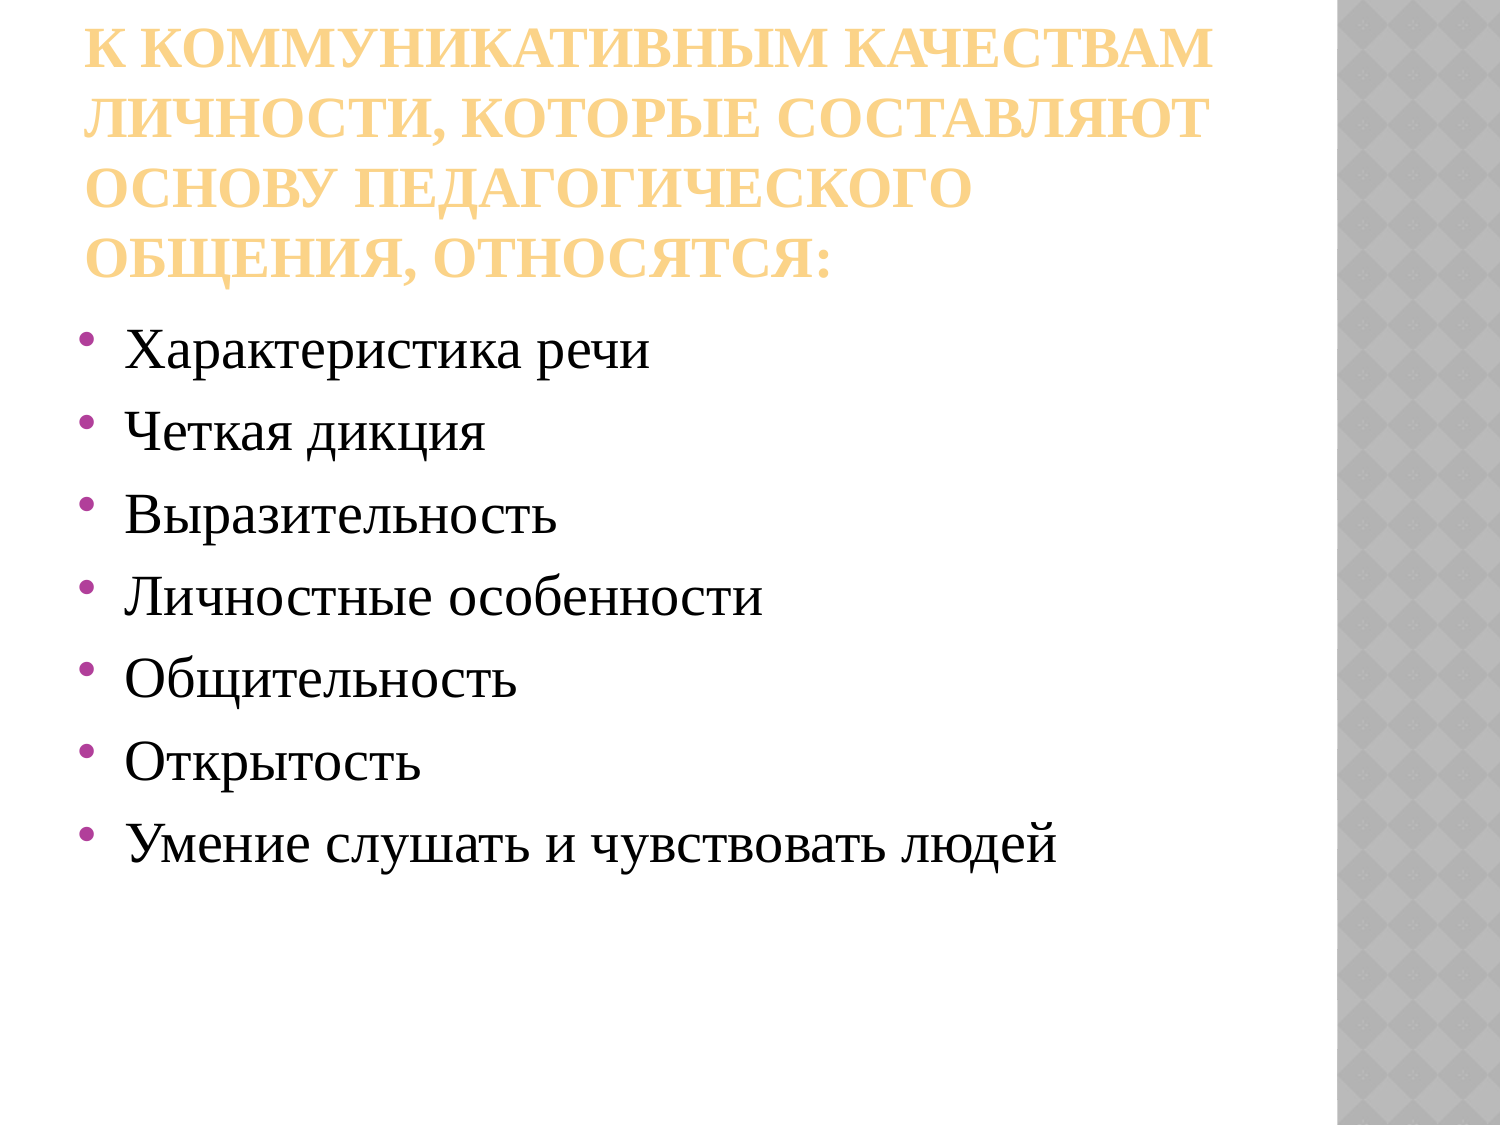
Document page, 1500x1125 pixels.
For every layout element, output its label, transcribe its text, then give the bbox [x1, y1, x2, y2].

list Характеристика речи Четкая дикция Выразительность Личностные особенности Общительность Открытость Умение слушать и чувствовать людей [64, 302, 1382, 1005]
title К коммуникативным качествам личности, которые составляют основу педагогического общения, относятся: [76, 101, 1265, 290]
